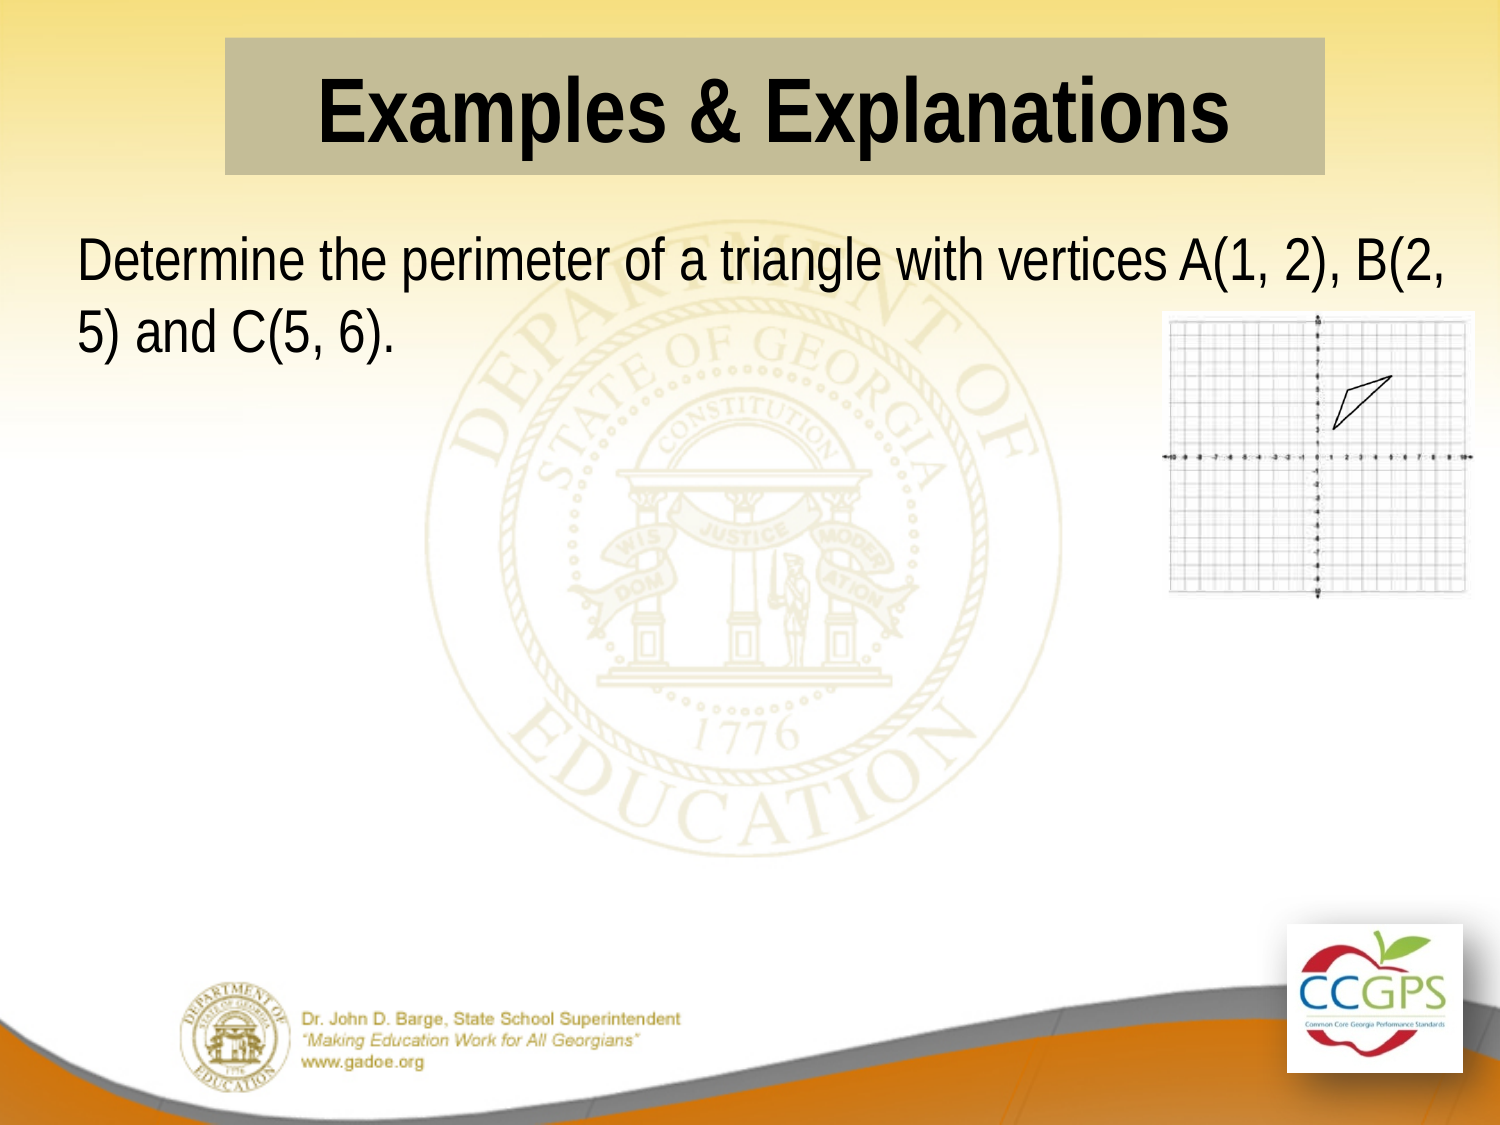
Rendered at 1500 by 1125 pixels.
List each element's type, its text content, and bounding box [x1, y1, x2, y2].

title Examples & Explanations [224, 37, 1326, 176]
picture [0, 0, 1500, 1125]
subtitle Determine the perimeter of a triangle with vertices A(1, 2), B(2, 5) and C(5, 6). [62, 212, 1463, 926]
